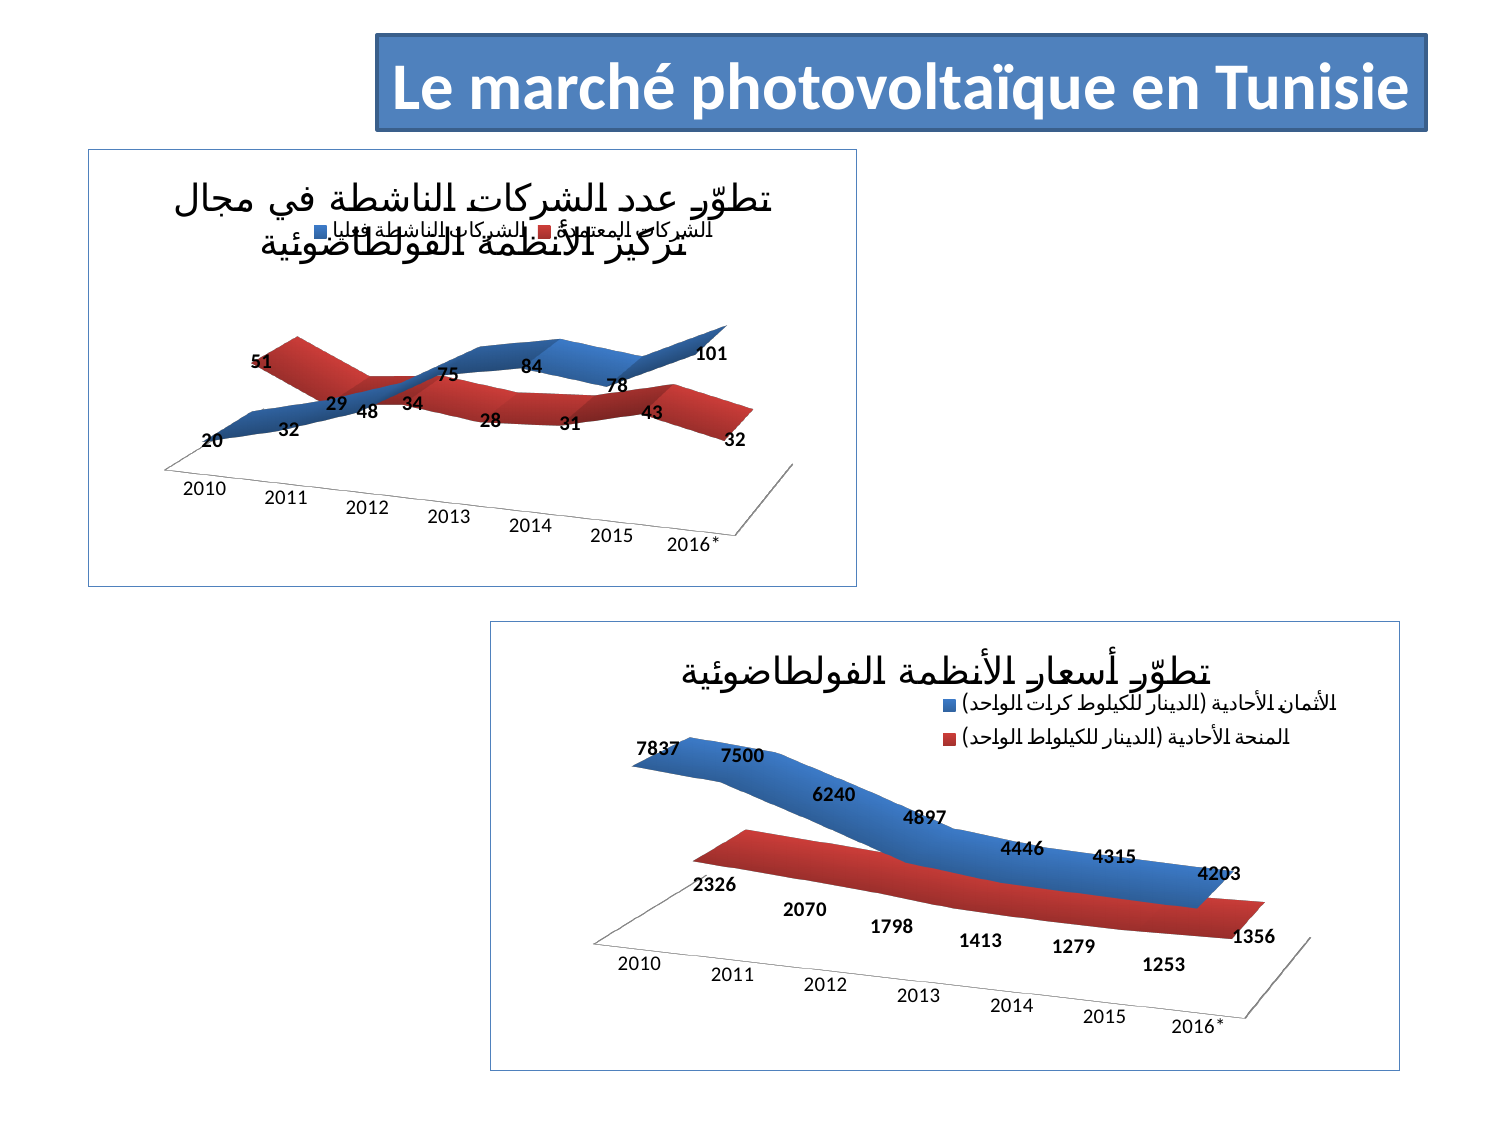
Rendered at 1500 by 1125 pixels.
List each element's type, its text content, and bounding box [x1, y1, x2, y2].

text_box Le marché photovoltaïque en Tunisie [375, 33, 1428, 132]
chart [88, 148, 857, 587]
chart [489, 621, 1400, 1071]
